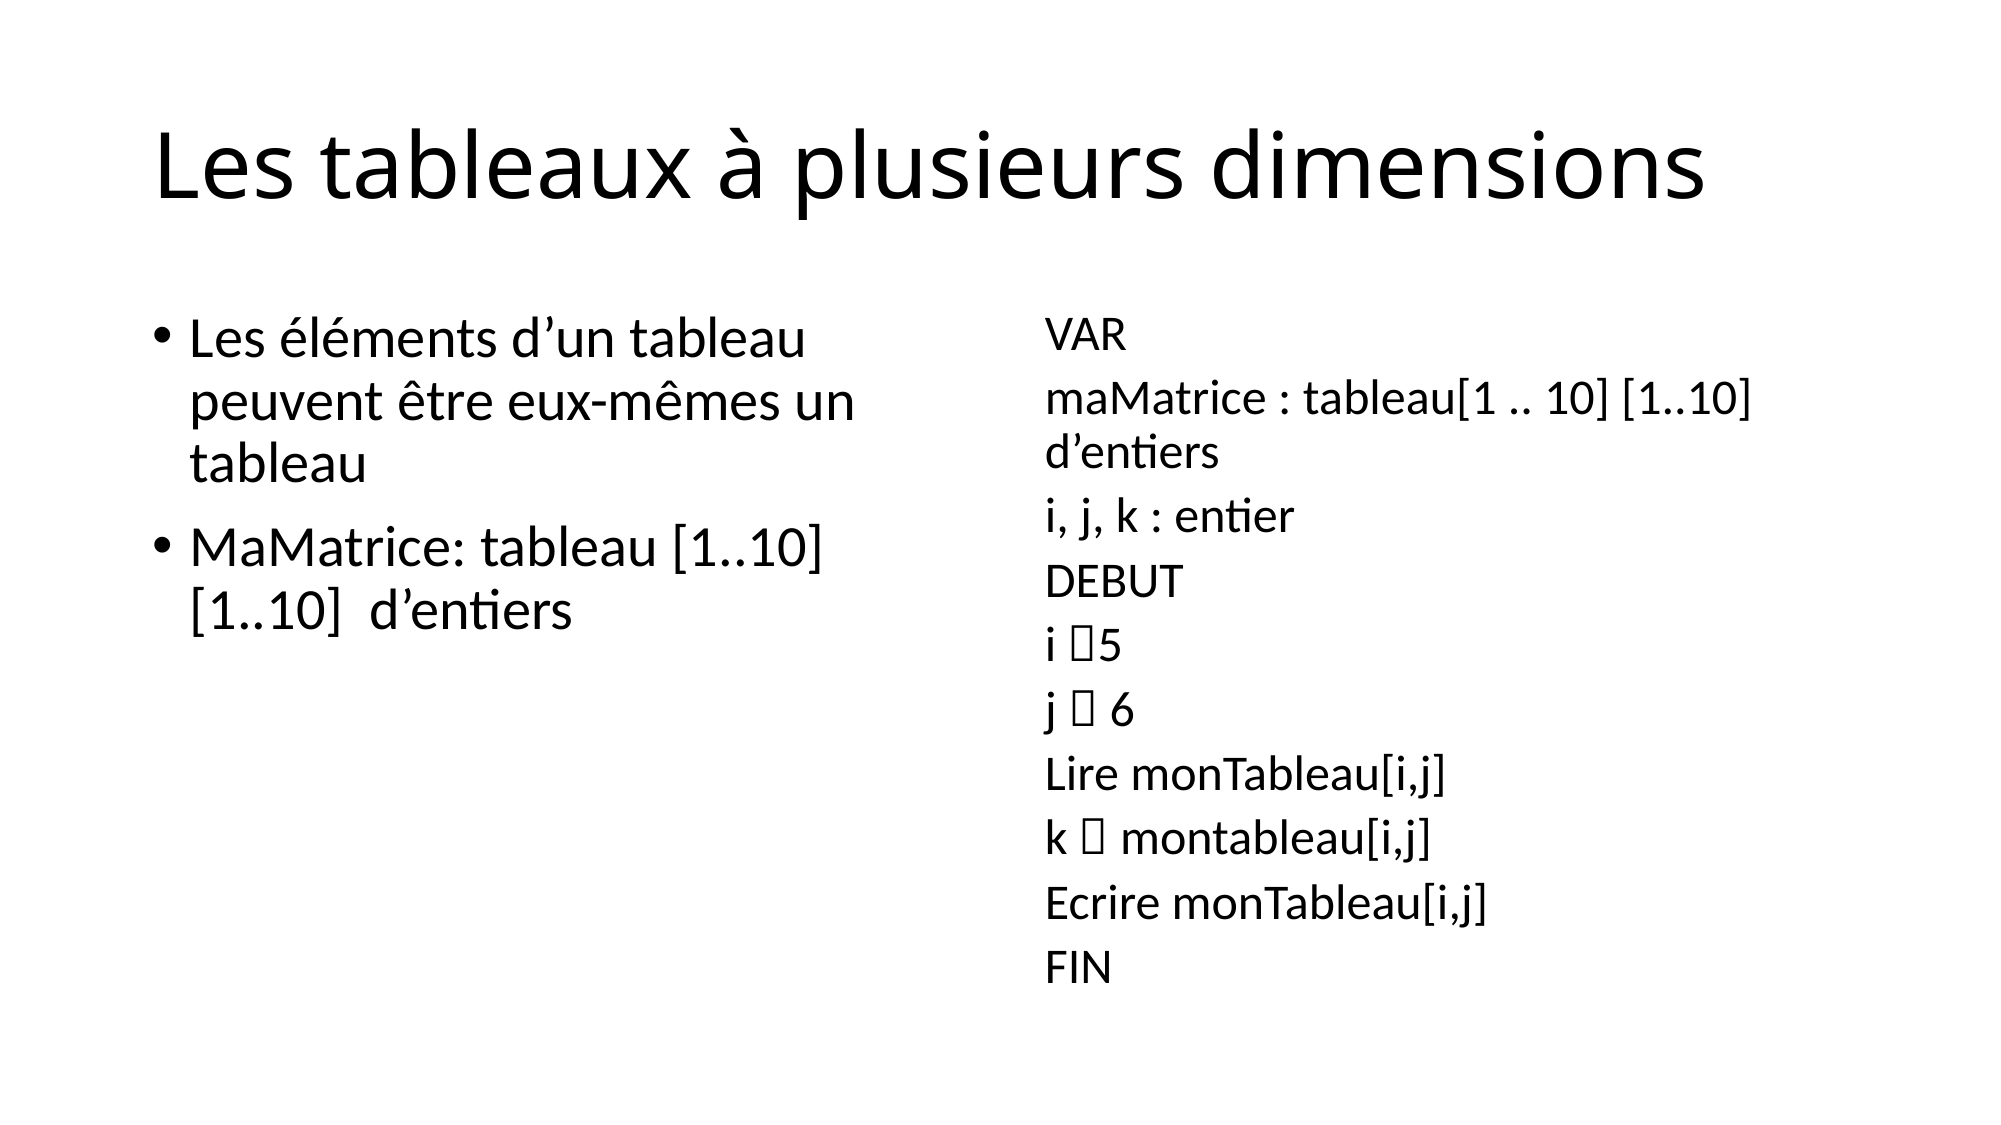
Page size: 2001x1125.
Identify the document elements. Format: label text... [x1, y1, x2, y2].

list VAR maMatrice : tableau[1 .. 10] [1..10] d’entiers i, j, k : entier DEBUT i 5 j  6 Lire monTableau[i,j] k  montableau[i,j] Ecrire monTableau[i,j] FIN [954, 299, 1863, 1014]
list Les éléments d’un tableau peuvent être eux-mêmes un tableau MaMatrice: tableau [1..10][1..10] d’entiers [137, 299, 954, 1014]
title Les tableaux à plusieurs dimensions [137, 59, 1863, 278]
